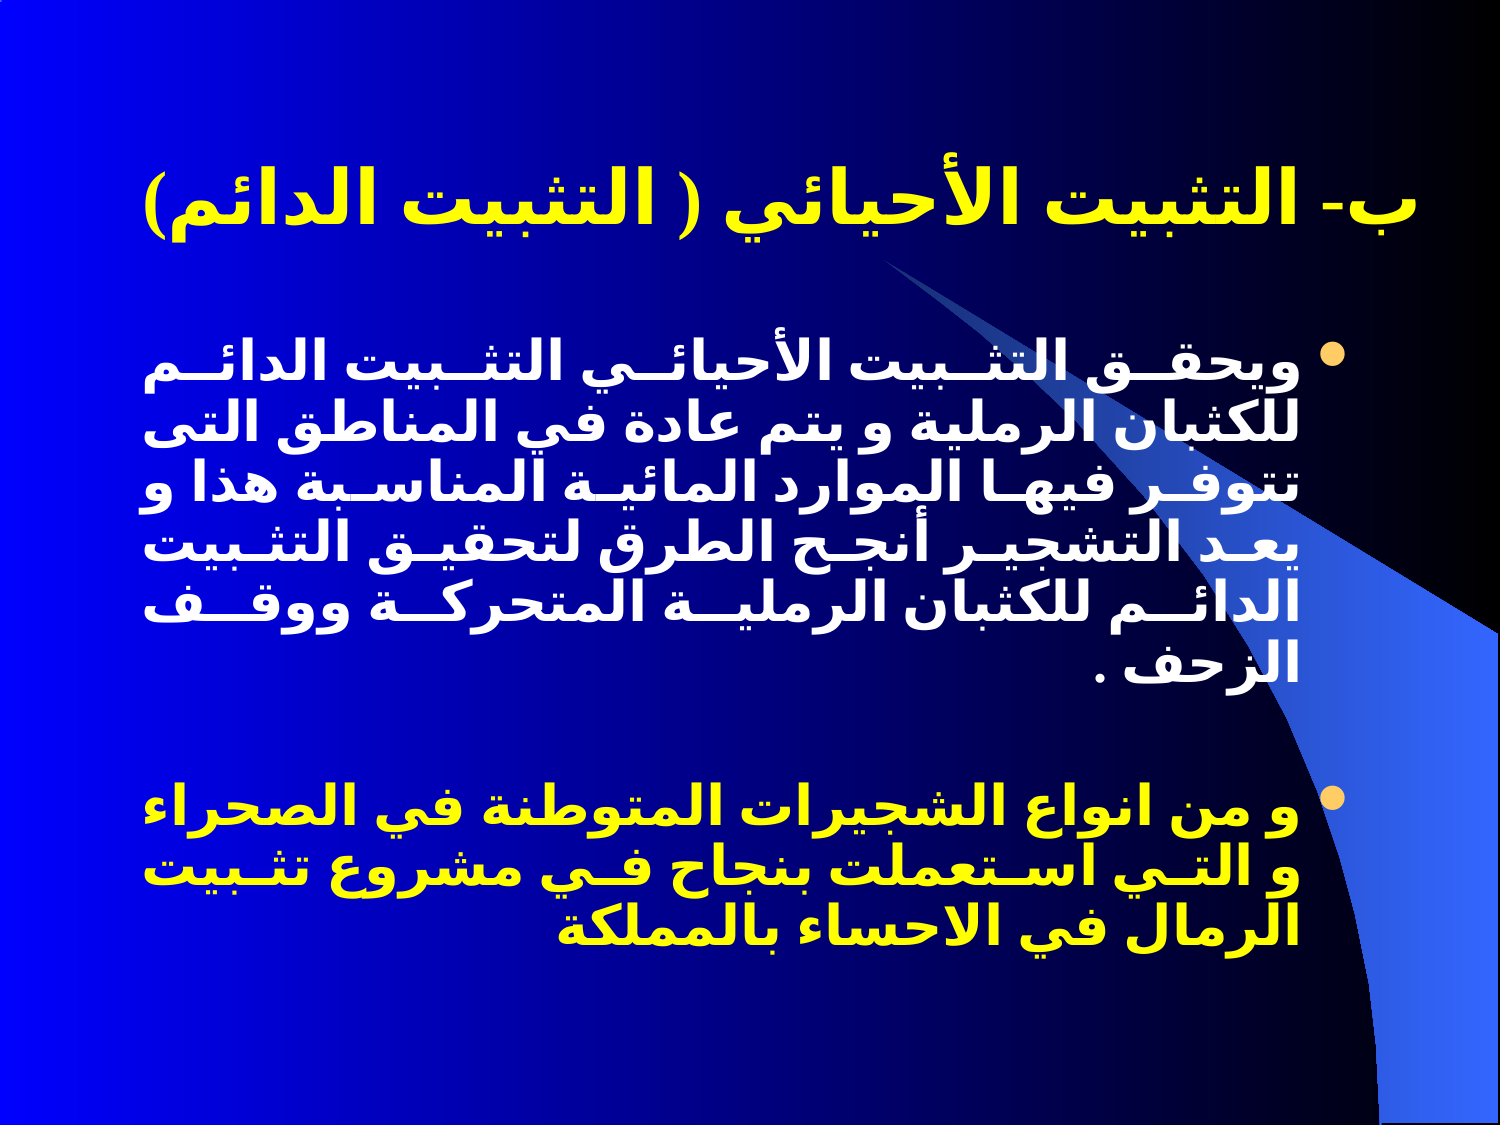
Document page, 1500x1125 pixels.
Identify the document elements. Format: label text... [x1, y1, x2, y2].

list ويحقق التثبيت الأحيائي التثبيت الدائم للكثبان الرملية و يتم عادة في المناطق التى تتوفر فيها الموارد المائية المناسبة هذا و يعد التشجير أنجح الطرق لتحقيق التثبيت الدائم للكثبان الرملية المتحركة ووقف الزحف . و من انواع الشجيرات المتوطنة في الصحراء و التي استعملت بنجاح في مشروع تثبيت الرمال في الاحساء بالمملكة [111, 324, 1388, 1001]
title ب- التثبيت الأحيائي ( التثبيت الدائم) [111, 99, 1438, 288]
